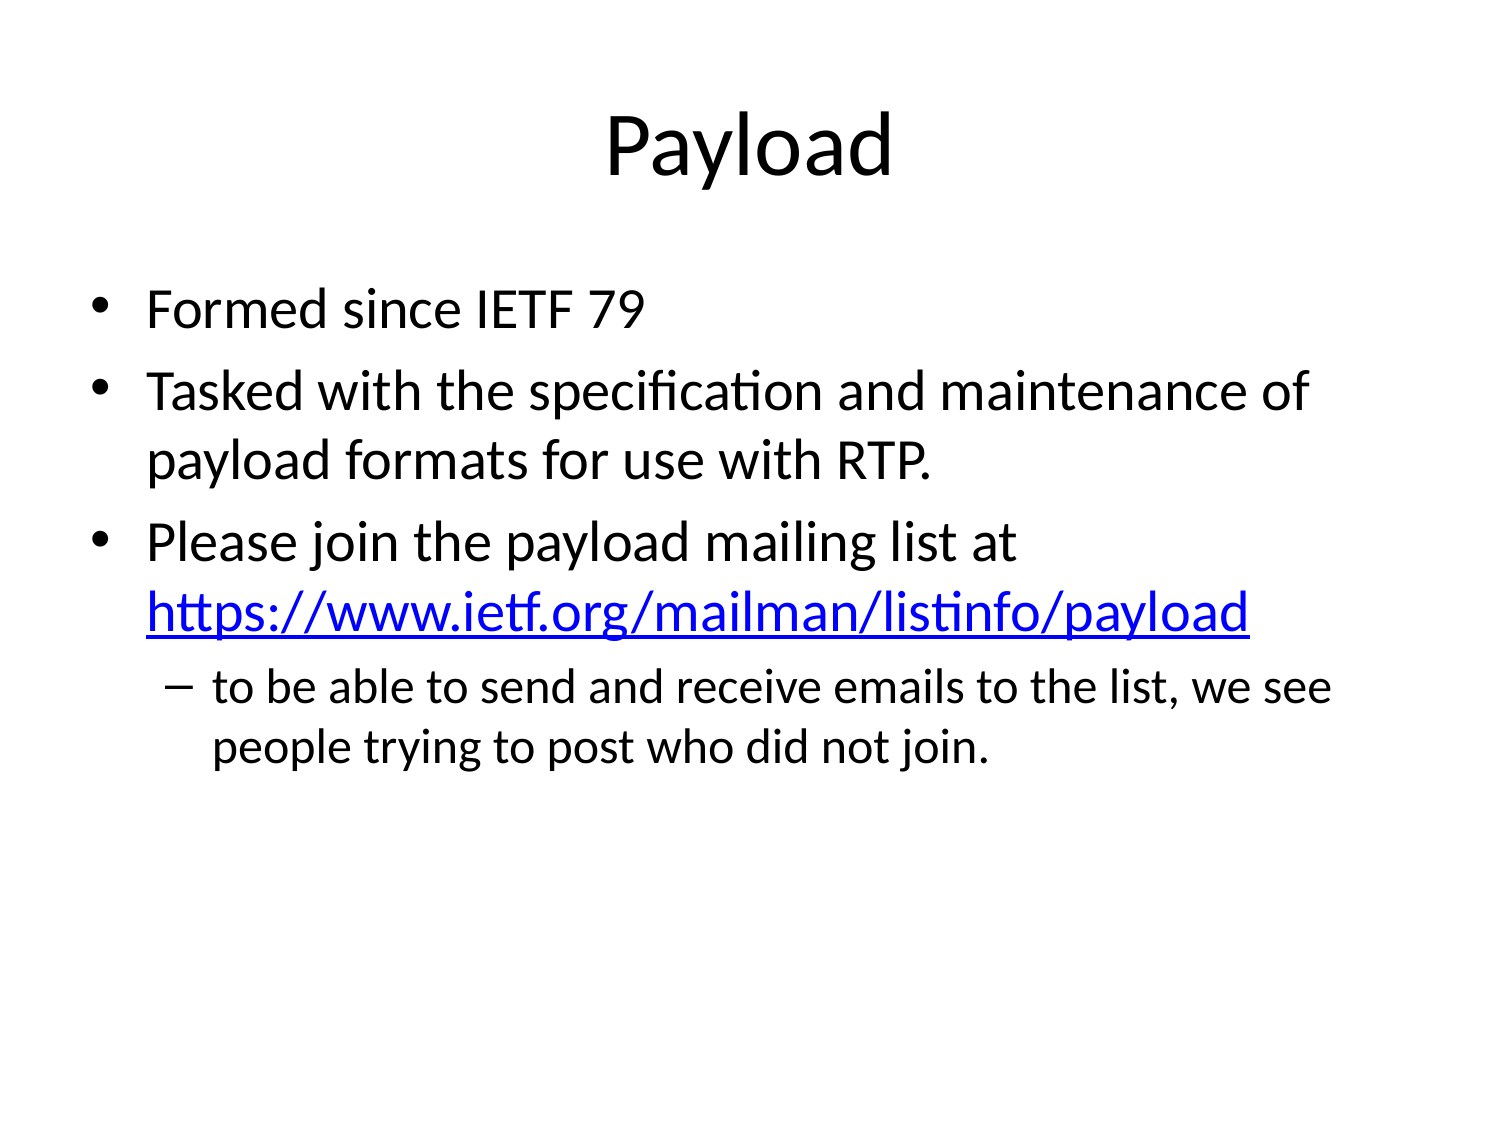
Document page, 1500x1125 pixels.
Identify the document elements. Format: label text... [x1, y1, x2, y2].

title Payload [74, 44, 1426, 233]
list Formed since IETF 79 Tasked with the specification and maintenance of payload formats for use with RTP. Please join the payload mailing list at https://www.ietf.org/mailman/listinfo/payload to be able to send and receive emails to the list, we see people trying to post who did not join. [74, 262, 1426, 1006]
